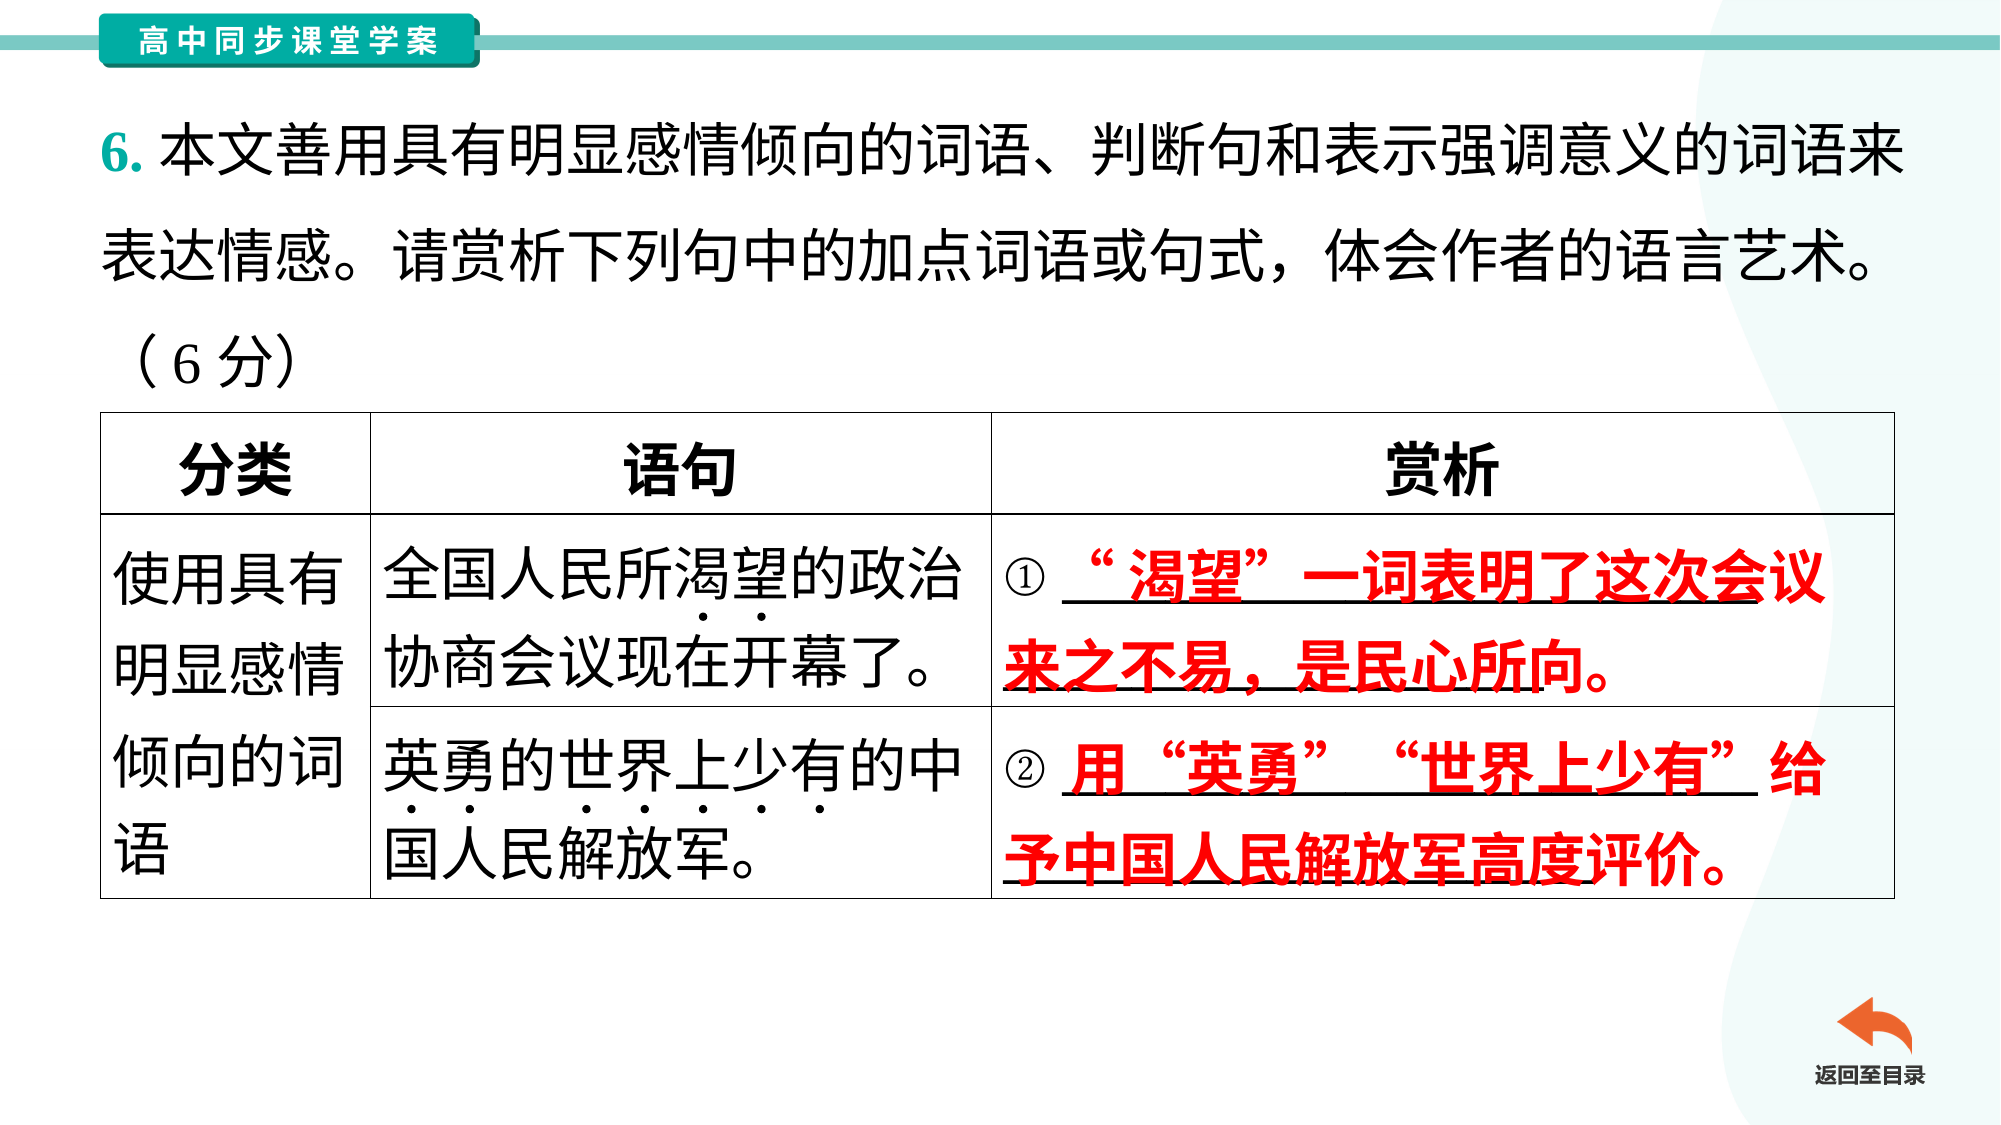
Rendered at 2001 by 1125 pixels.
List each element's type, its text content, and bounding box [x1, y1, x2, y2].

text_box 用“英勇”“世界上少有”给予中国人民解放军高度评价。 [1003, 711, 1886, 894]
text_box [465, 804, 474, 814]
text_box [698, 804, 708, 814]
table_header 语句 [371, 413, 991, 513]
table_cell 英勇的世界上少有的中 国人民解放军。 [371, 707, 991, 898]
table_header 分类 [101, 413, 370, 513]
text_box “渴望”一词表明了这次会议来之不易，是民心所向。 [1003, 518, 1886, 701]
text_box [757, 612, 766, 621]
text_box [698, 612, 708, 621]
table_cell 全国人民所渴望的政治 协商会议现在开幕了。 [371, 515, 991, 706]
text_box [407, 804, 416, 814]
text_box 6.本文善用具有明显感情倾向的词语、判断句和表示强调意义的词语来 表达情感。请赏析下列句中的加点词语或句式，体会作者的语言艺术。 （6分） [100, 76, 1899, 396]
table_cell ② ___________________________ _______________________ [992, 707, 1894, 898]
table_cell ① ___________________________ _____________________ [992, 515, 1894, 706]
picture [0, 0, 2000, 1125]
text_box [757, 804, 766, 814]
text_box [815, 804, 824, 814]
table_header 赏析 [992, 413, 1894, 513]
table_cell 使用具有 明显感情 倾向的词 语 [101, 515, 370, 898]
text_box [582, 804, 591, 814]
text_box [640, 804, 649, 814]
